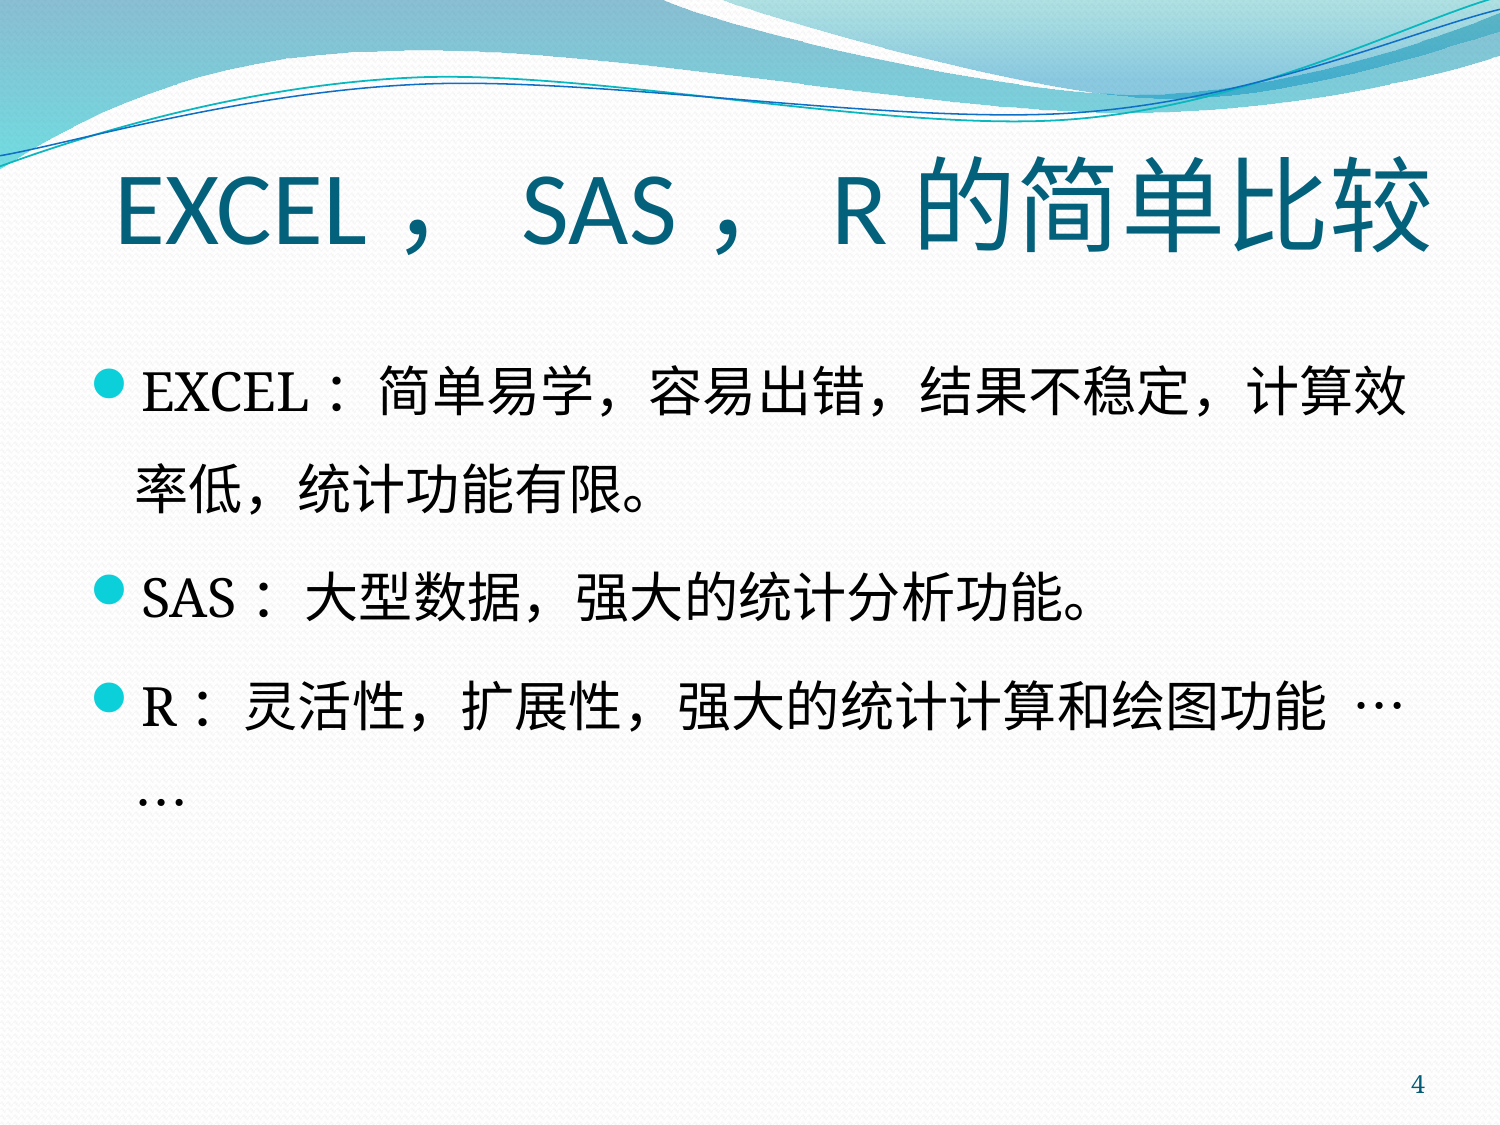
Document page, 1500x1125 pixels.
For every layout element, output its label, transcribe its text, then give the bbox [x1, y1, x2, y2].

title EXCEL，SAS，R的简单比较 [76, 78, 1473, 266]
slide_number 4 [1299, 1042, 1425, 1103]
list EXCEL：简单易学，容易出错，结果不稳定，计算效率低，统计功能有限。 SAS：大型数据，强大的统计分析功能。 R：灵活性，扩展性，强大的统计计算和绘图功能 …… [75, 317, 1425, 1038]
